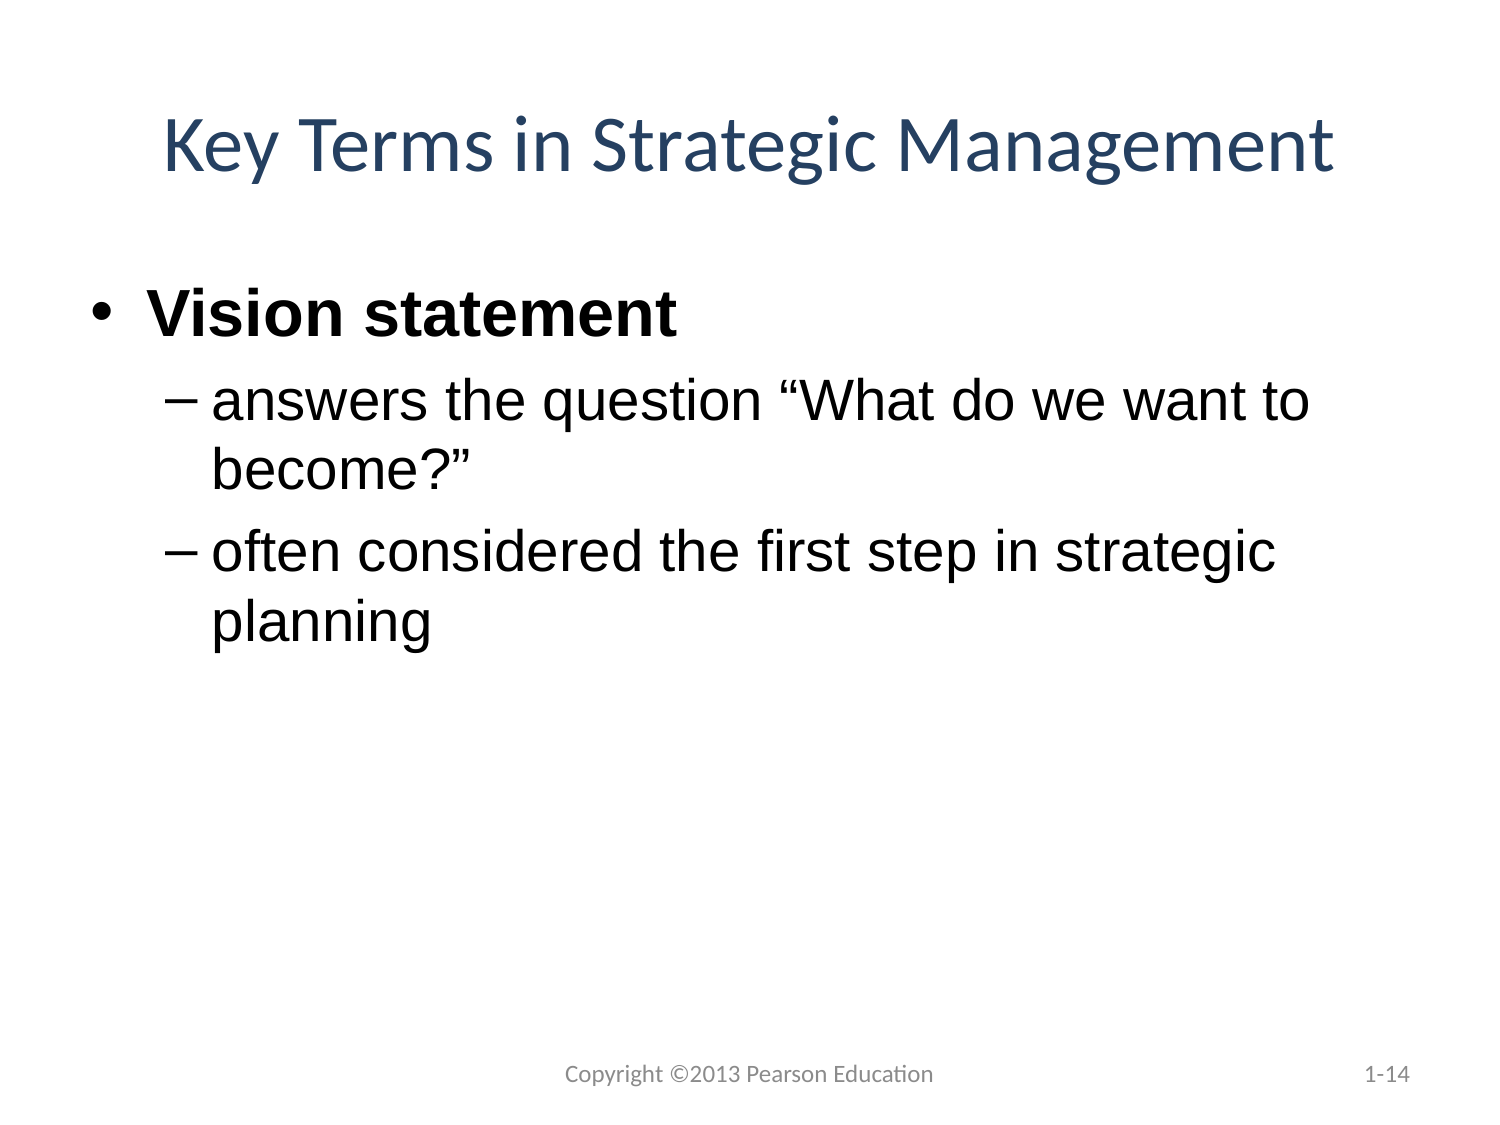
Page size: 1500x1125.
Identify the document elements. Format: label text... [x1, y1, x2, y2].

title Key Terms in Strategic Management [75, 45, 1425, 233]
footer Copyright ©2013 Pearson Education [512, 1042, 988, 1103]
slide_number 1-14 [1074, 1042, 1425, 1103]
list Vision statement answers the question “What do we want to become?” often considered the first step in strategic planning [75, 262, 1425, 1005]
